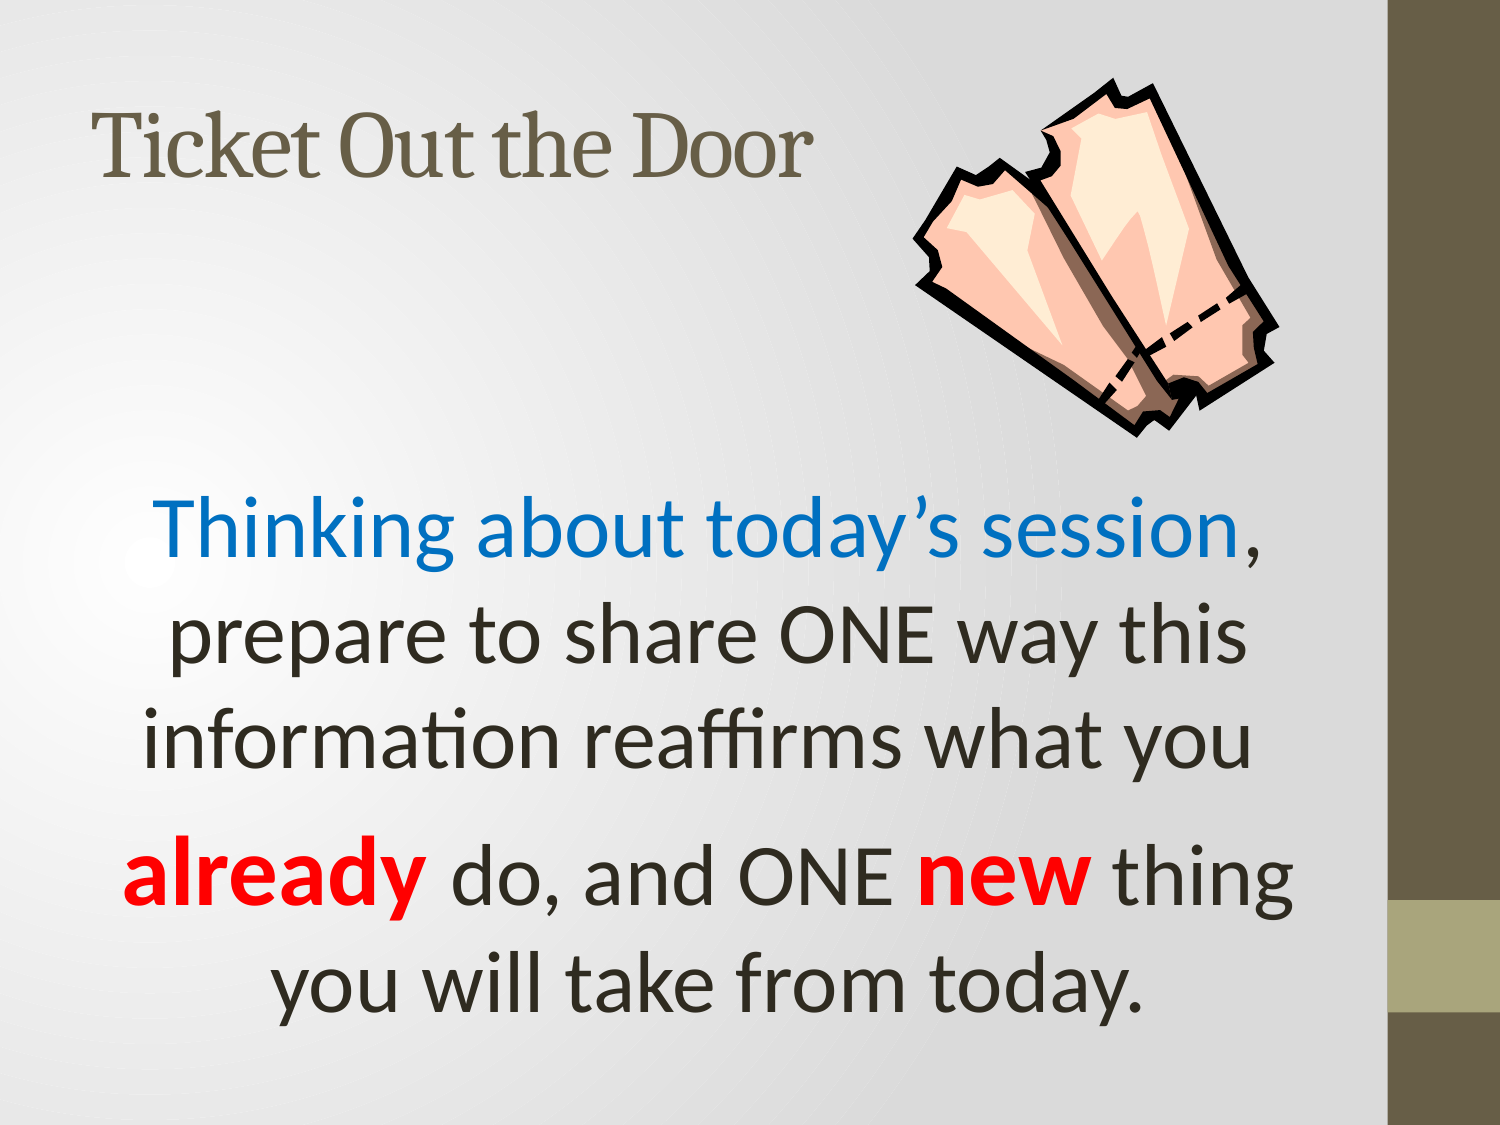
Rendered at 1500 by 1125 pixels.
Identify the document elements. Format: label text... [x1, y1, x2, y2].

title Ticket Out the Door [75, 45, 1325, 233]
picture [911, 74, 1284, 442]
list Thinking about today’s session, prepare to share ONE way this information reaffirms what you already do, and ONE new thing you will take from today. [75, 462, 1325, 1050]
